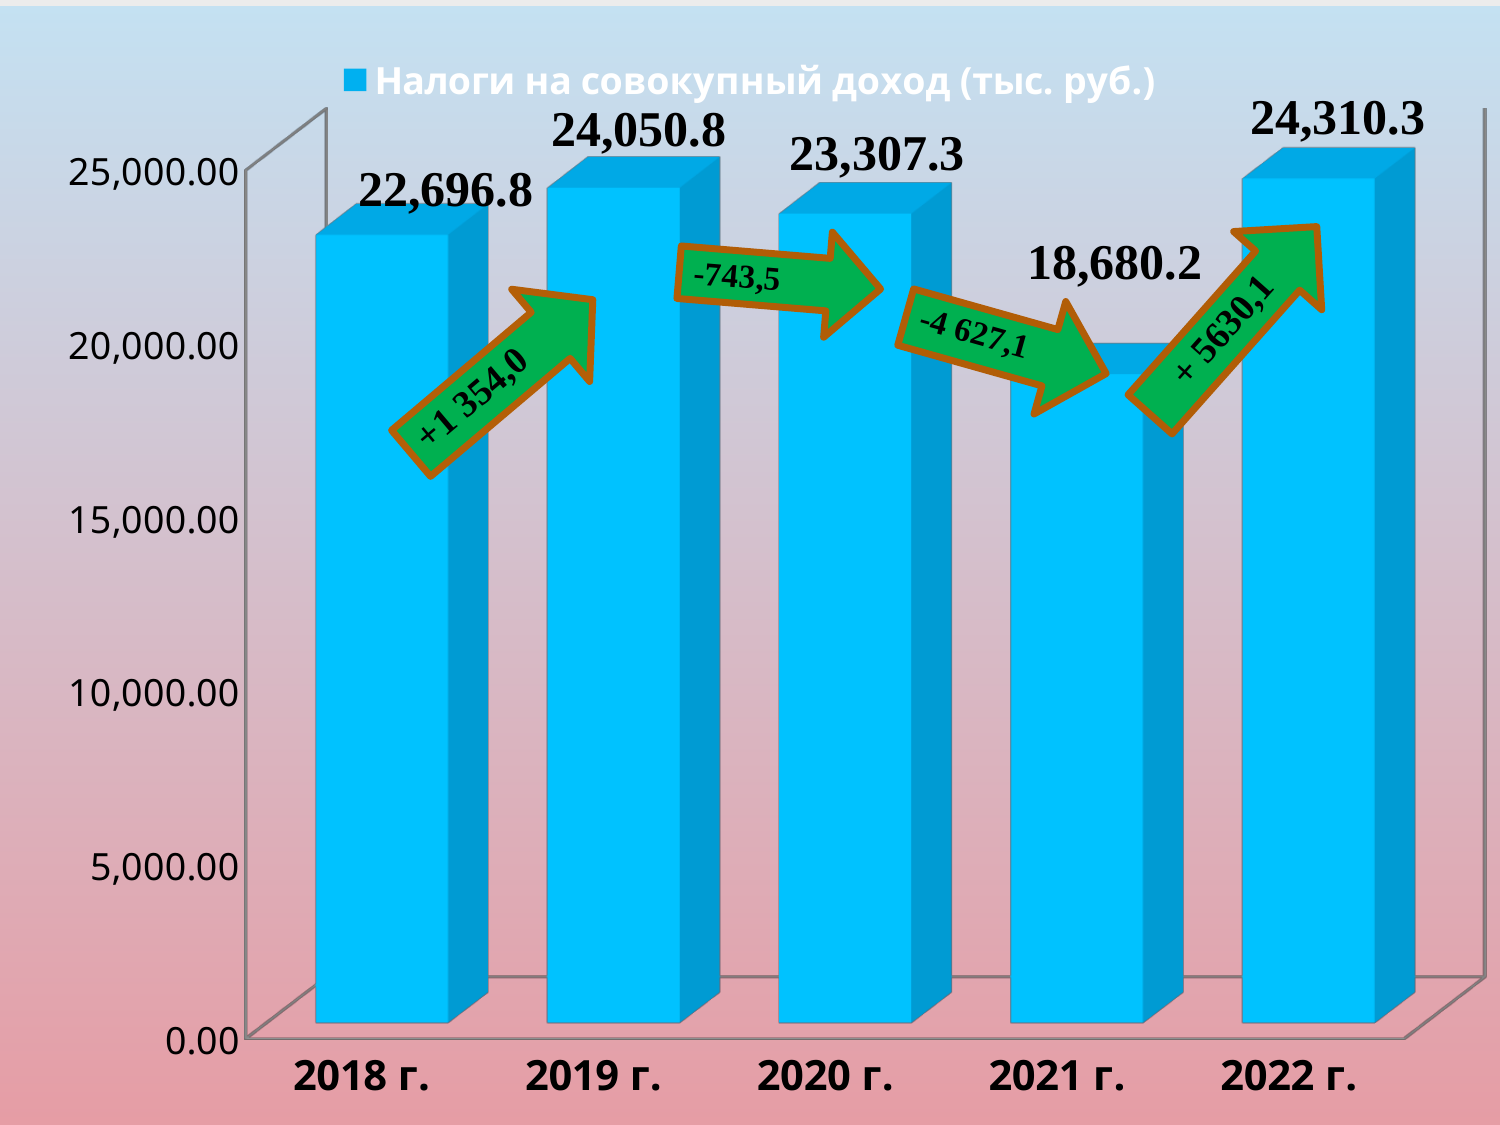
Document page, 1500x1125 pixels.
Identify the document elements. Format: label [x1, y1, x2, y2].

chart [0, 6, 1500, 1125]
